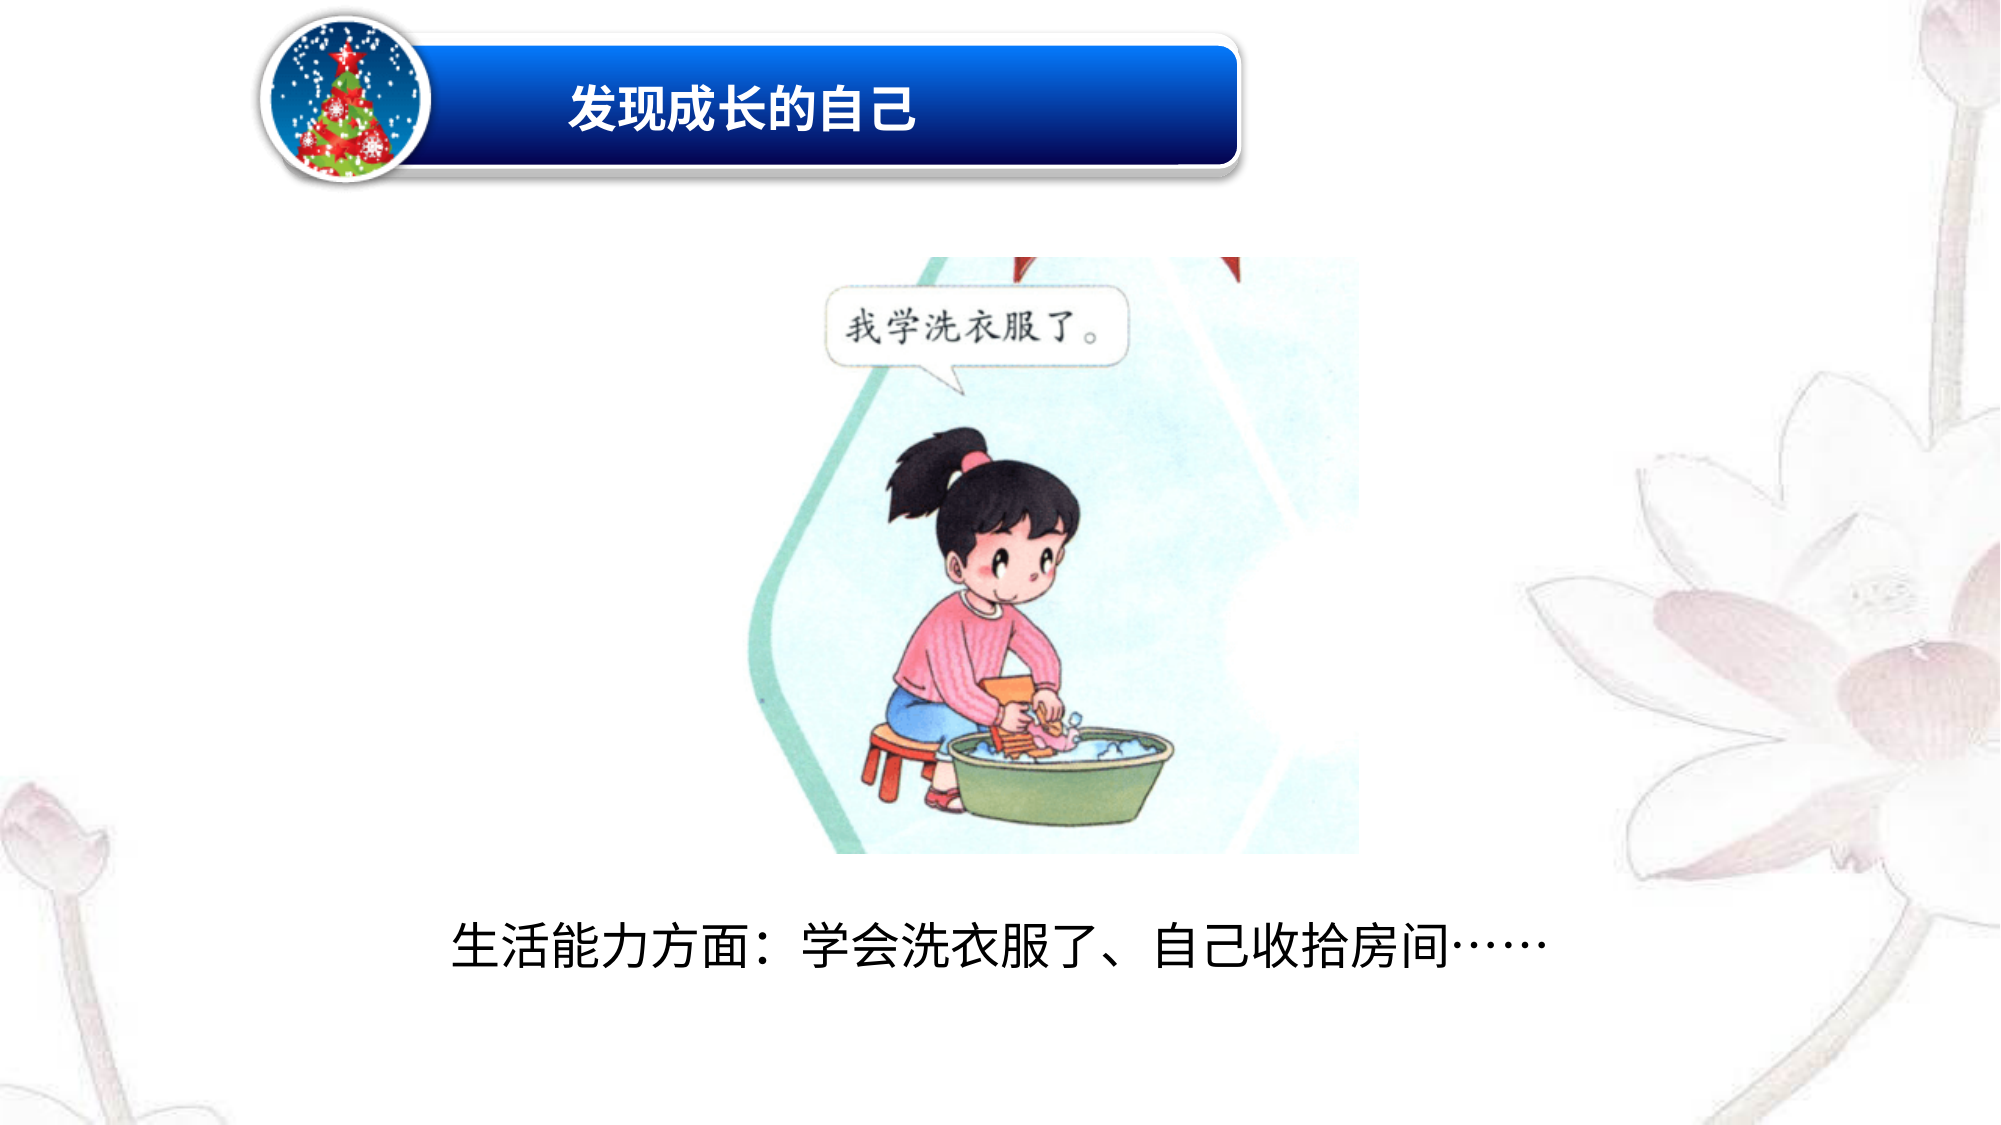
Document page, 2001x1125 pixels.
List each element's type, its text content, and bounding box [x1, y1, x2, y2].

text_box 生活能力方面：学会洗衣服了、自己收拾房间…… [249, 913, 1750, 1020]
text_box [249, 0, 1240, 201]
picture [0, 0, 2001, 1125]
